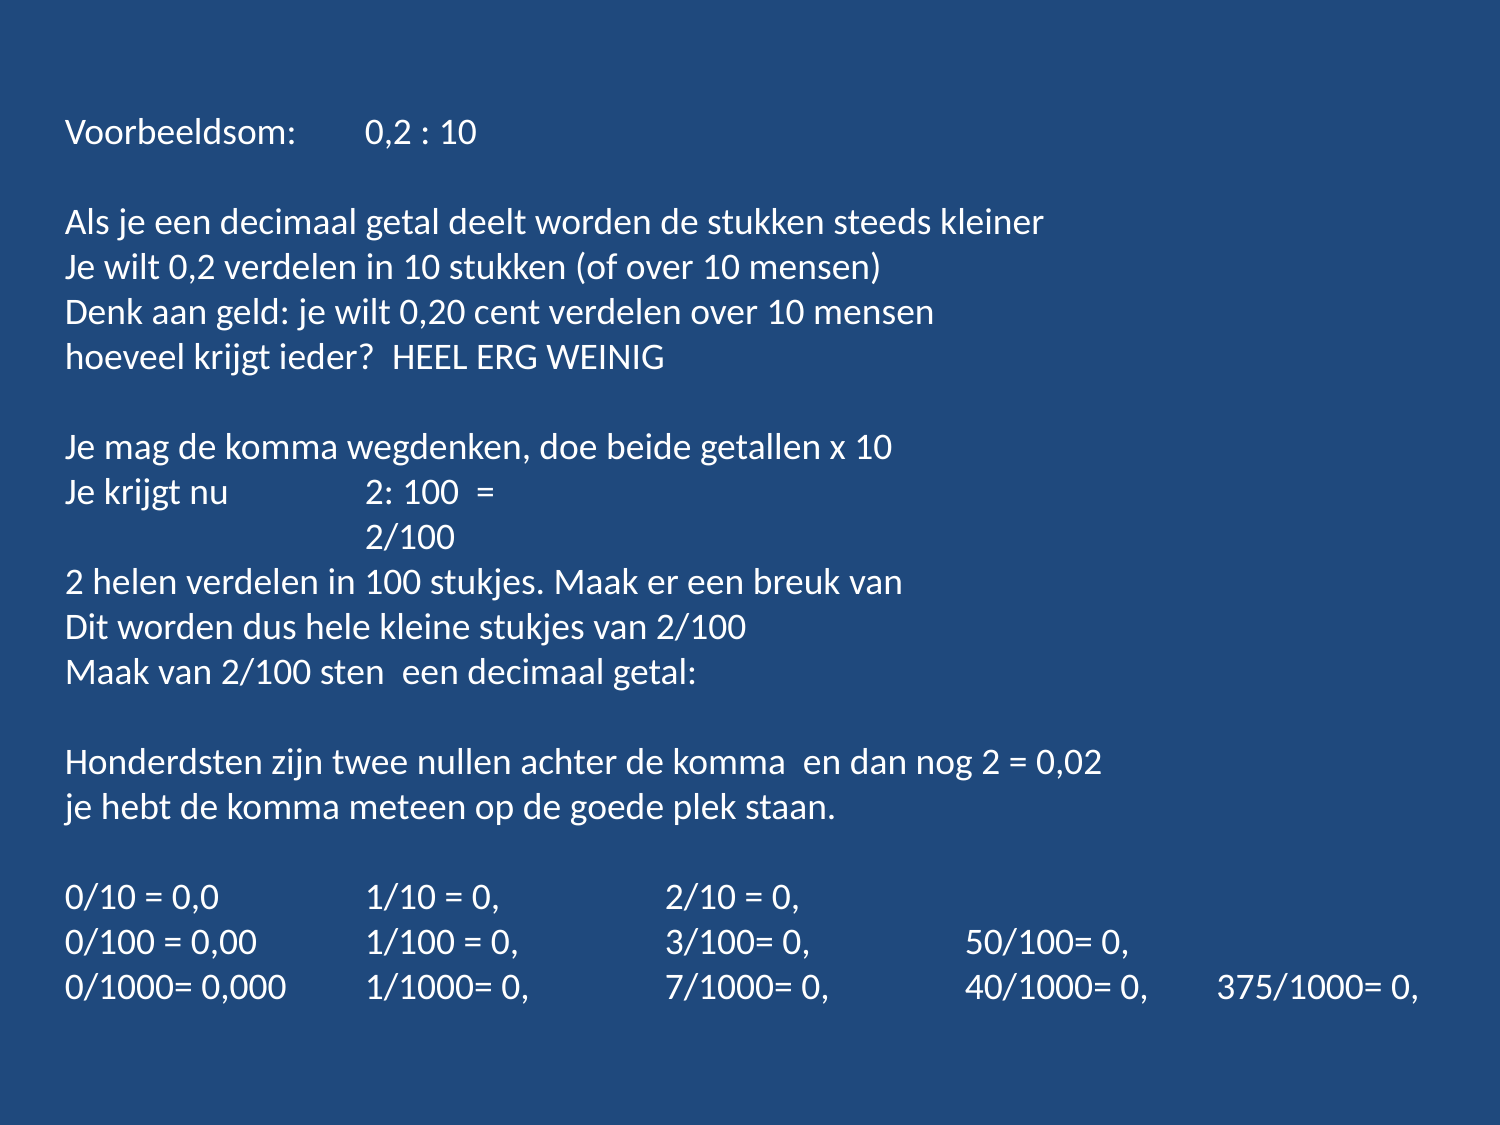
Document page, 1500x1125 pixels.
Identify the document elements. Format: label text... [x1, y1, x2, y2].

text_box Voorbeeldsom: 0,2 : 10 Als je een decimaal getal deelt worden de stukken steeds kleiner Je wilt 0,2 verdelen in 10 stukken (of over 10 mensen) Denk aan geld: je wilt 0,20 cent verdelen over 10 mensen hoeveel krijgt ieder? HEEL ERG WEINIG Je mag de komma wegdenken, doe beide getallen x 10 Je krijgt nu 2: 100 = 2/100 2 helen verdelen in 100 stukjes. Maak er een breuk van Dit worden dus hele kleine stukjes van 2/100 Maak van 2/100 sten een decimaal getal: Honderdsten zijn twee nullen achter de komma en dan nog 2 = 0,02 je hebt de komma meteen op de goede plek staan. 0/10 = 0,0 1/10 = 0, 2/10 = 0, 0/100 = 0,00 1/100 = 0, 3/100= 0, 50/100= 0, 0/1000= 0,000 1/1000= 0, 7/1000= 0, 40/1000= 0, 375/1000= 0, [50, 99, 1438, 1015]
